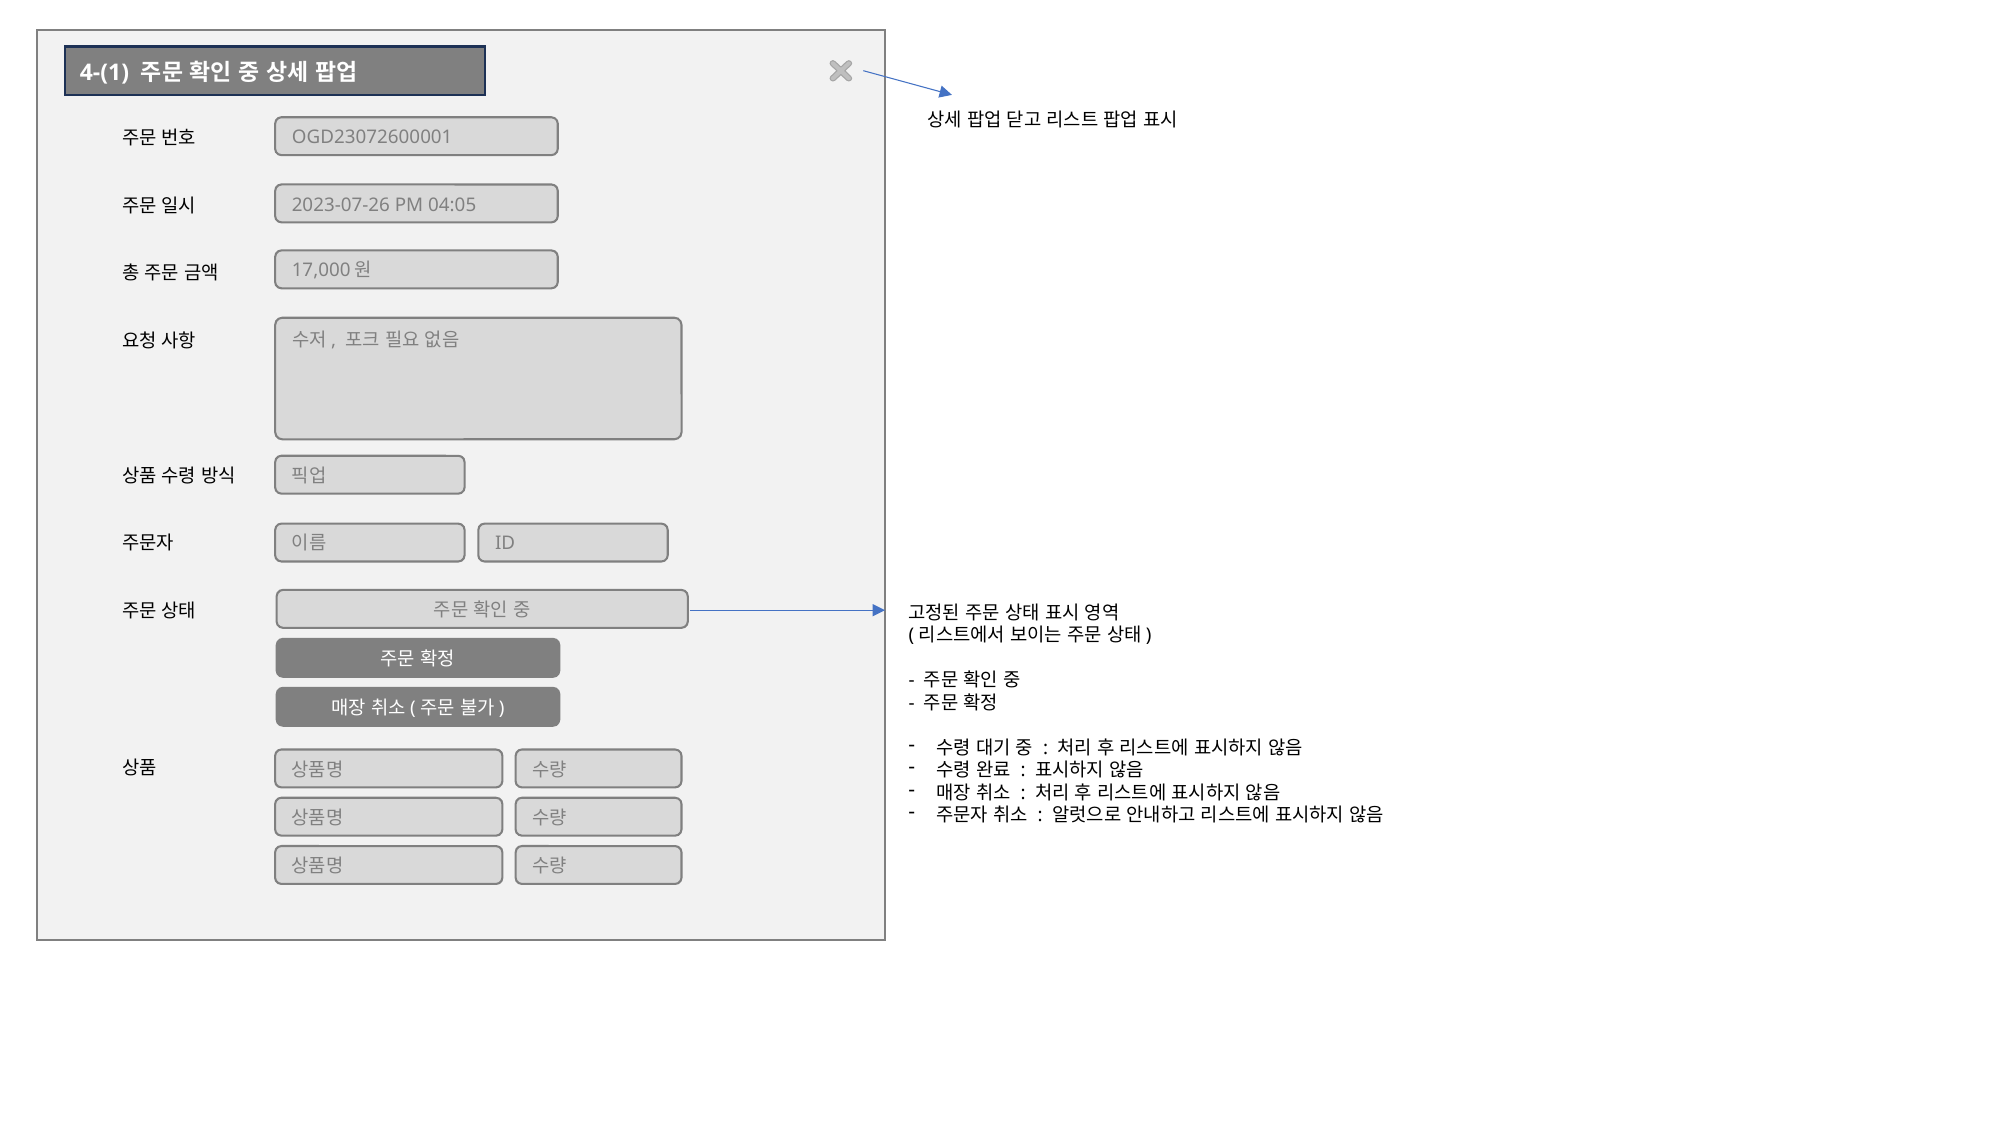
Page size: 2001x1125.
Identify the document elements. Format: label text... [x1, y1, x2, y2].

text_box 상품명 [274, 844, 504, 885]
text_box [863, 70, 952, 95]
text_box OGD23072600001 [274, 116, 559, 157]
text_box 2023-07-26 PM 04:05 [274, 183, 559, 224]
text_box 수량 [514, 796, 683, 837]
text_box 주문 확인 중 [275, 588, 689, 629]
text_box 17,000원 [274, 249, 559, 290]
text_box 주문 확정 [275, 637, 561, 678]
text_box 고정된 주문 상태 표시 영역 (리스트에서 보이는 주문 상태) - 주문 확인 중 - 주문 확정 수령 대기 중 : 처리 후 리스트에 표시하지 않음 수령 완료 : 표시하지 않음 매장 취소 : 처리 후 리스트에 표시하지 않음 주문자 취소 : 알럿으로 안내하고 리스트에 표시하지 않음 [893, 593, 1471, 833]
text_box 픽업 [274, 454, 466, 495]
text_box ID [477, 522, 669, 563]
text_box 수량 [514, 748, 683, 789]
text_box 상세 팝업 닫고 리스트 팝업 표시 [912, 99, 1234, 138]
text_box [830, 60, 852, 81]
text_box 상품명 [274, 796, 504, 837]
text_box 매장 취소(주문 불가) [275, 686, 561, 727]
text_box [36, 29, 886, 941]
text_box 수저, 포크 필요 없음 [274, 316, 683, 441]
text_box 4-(1) 주문 확인 중 상세 팝업 [64, 45, 486, 96]
text_box 상품명 [274, 748, 504, 789]
text_box 수량 [514, 844, 683, 885]
text_box 주문 번호 주문 일시 총 주문 금액 요청 사항 상품 수령 방식 주문자 주문 상태 상품 [107, 118, 276, 854]
text_box 이름 [274, 522, 466, 563]
